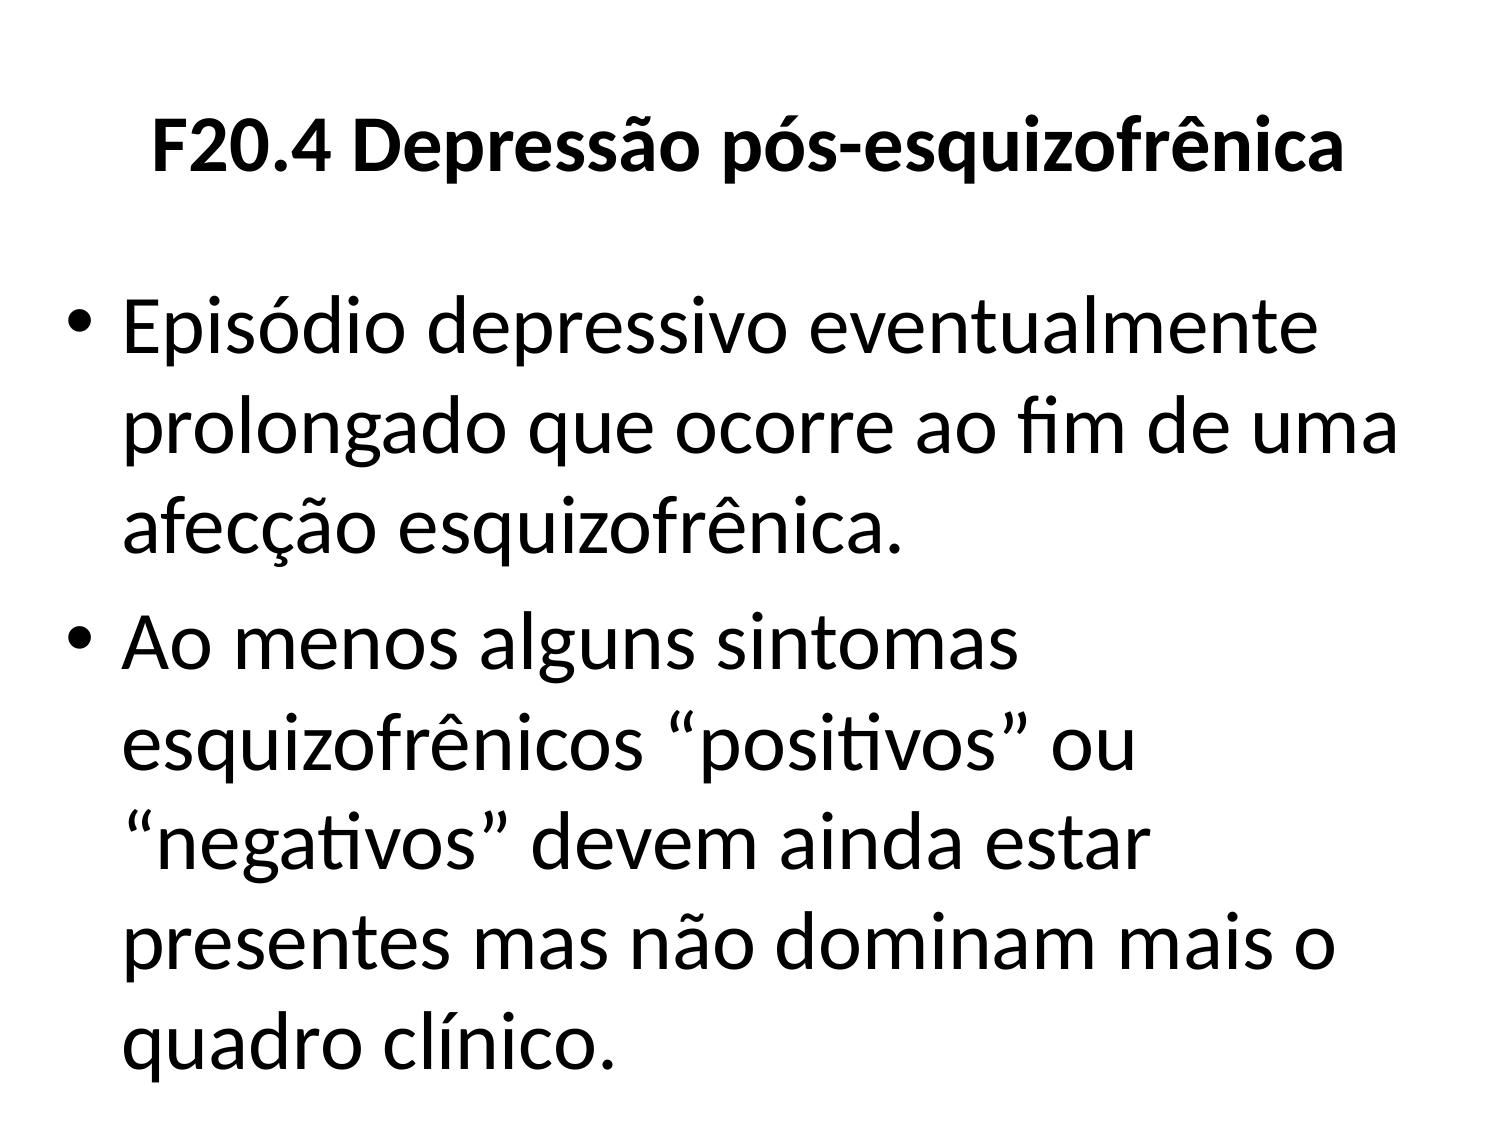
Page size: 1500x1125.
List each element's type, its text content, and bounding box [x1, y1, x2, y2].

title F20.4 Depressão pós-esquizofrênica [62, 45, 1438, 233]
list Episódio depressivo eventualmente prolongado que ocorre ao fim de uma afecção esquizofrênica. Ao menos alguns sintomas esquizofrênicos “positivos” ou “negativos” devem ainda estar presentes mas não dominam mais o quadro clínico. [50, 262, 1463, 1075]
